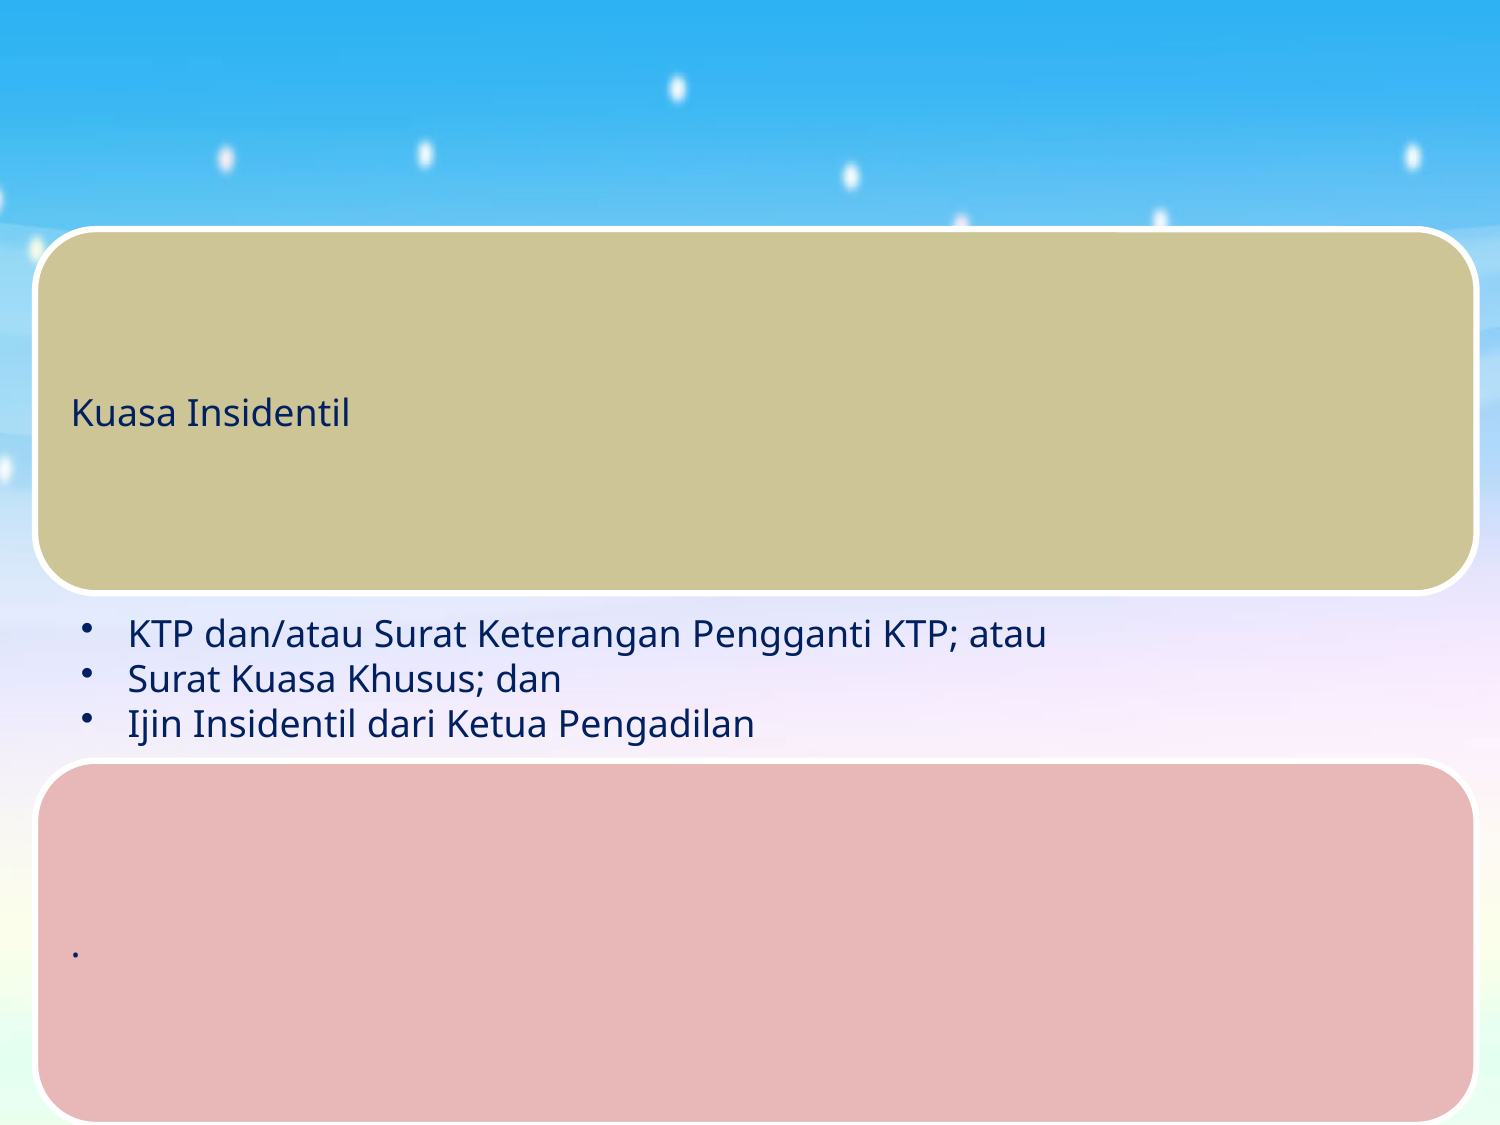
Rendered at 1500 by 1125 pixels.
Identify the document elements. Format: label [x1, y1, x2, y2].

picture [0, 0, 1500, 1125]
text_box [34, 228, 1477, 1125]
